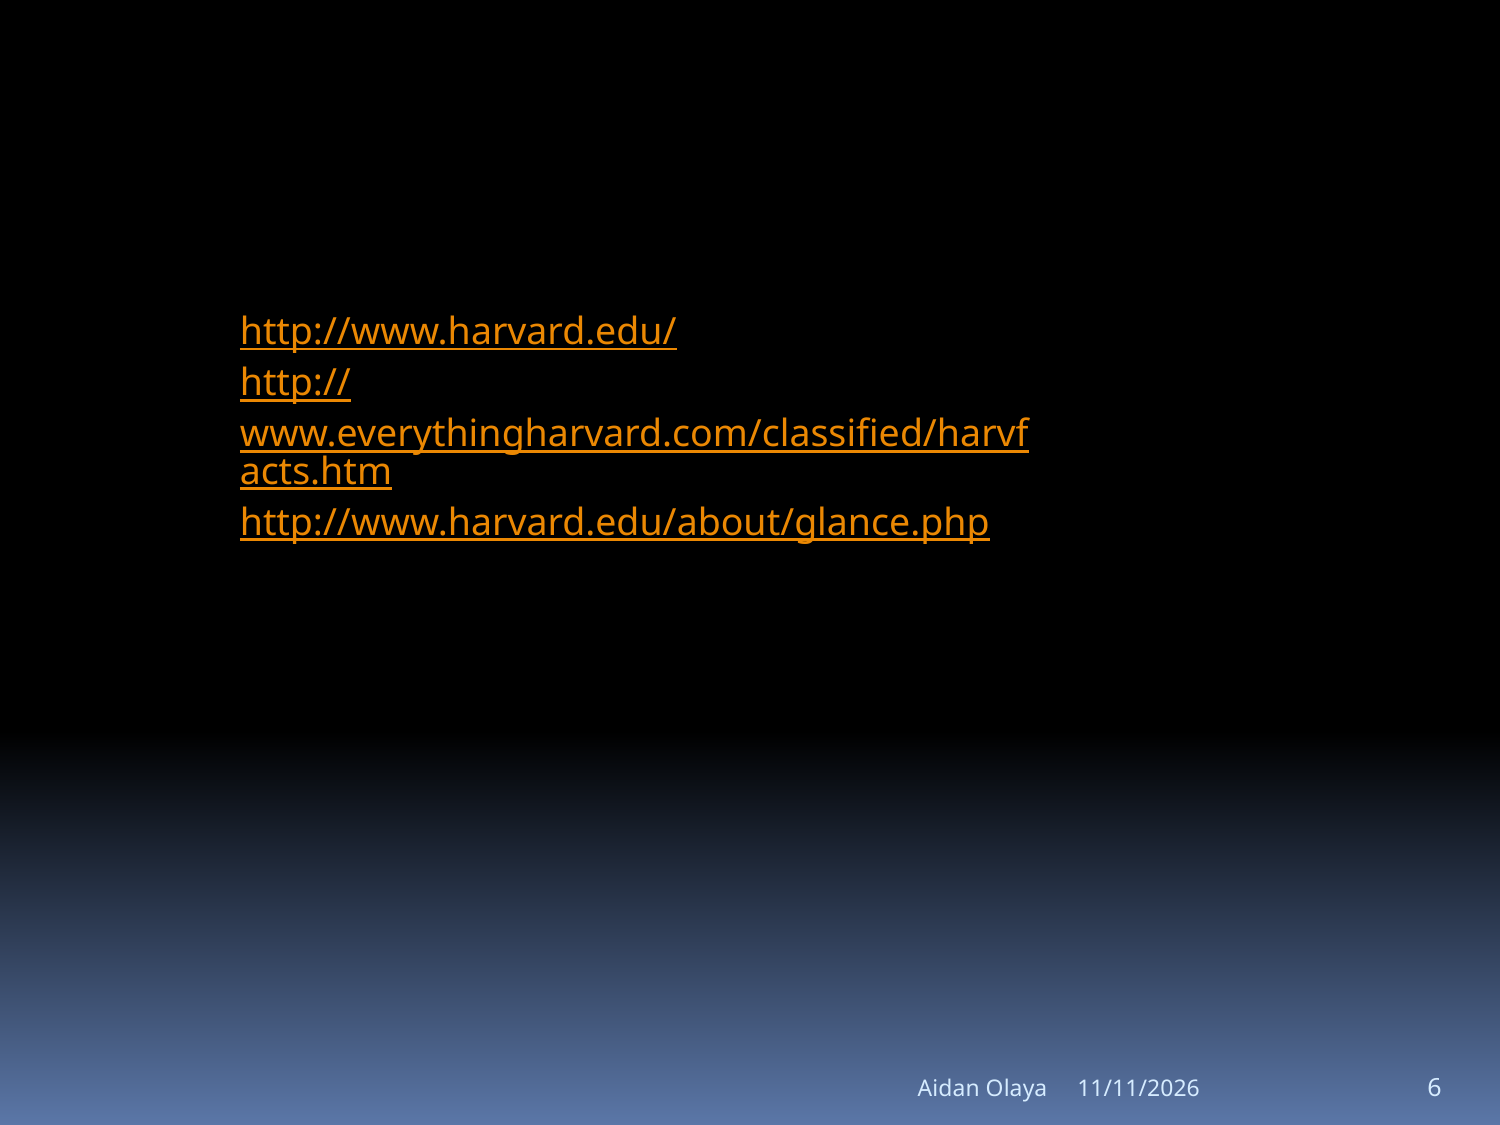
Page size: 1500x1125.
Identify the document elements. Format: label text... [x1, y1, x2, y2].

text_box http://www.harvard.edu/ http://www.everythingharvard.com/classified/harvfacts.htm http://www.harvard.edu/about/glance.php [224, 299, 1050, 564]
footer Aidan Olaya [150, 1052, 1063, 1113]
slide_number 6 [1412, 1052, 1488, 1113]
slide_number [1063, 1052, 1412, 1113]
